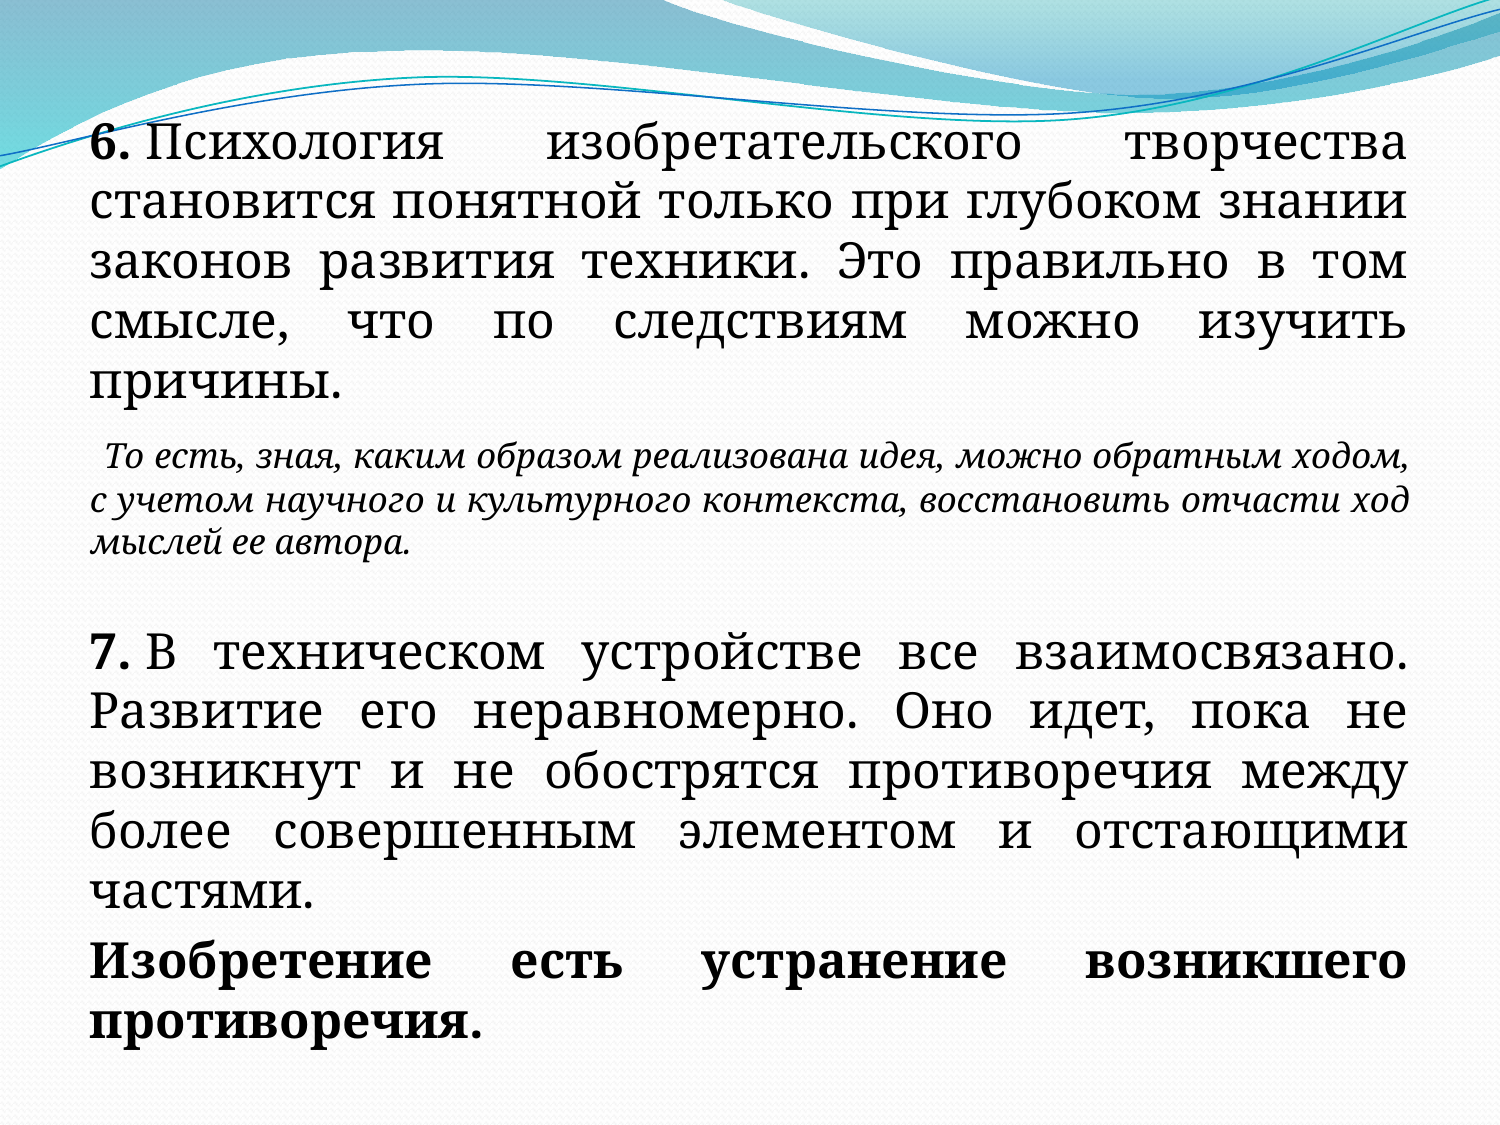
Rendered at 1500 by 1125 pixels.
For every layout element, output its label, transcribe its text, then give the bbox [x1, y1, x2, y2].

list 6. Психология изобретательского творчества становится понятной только при глубоком знании законов развития техники. Это правильно в том смысле, что по следствиям можно изучить причины. То есть, зная, каким образом реализована идея, можно обратным ходом, с учетом научного и культурного контекста, восстановить отчасти ход мыслей ее автора. 7. В техническом устройстве все взаимосвязано. Развитие его неравномерно. Оно идет, пока не возникнут и не обострятся противоречия между более совершенным элементом и отстающими частями. Изобретение есть устранение возникшего противоречия. [75, 101, 1425, 1063]
